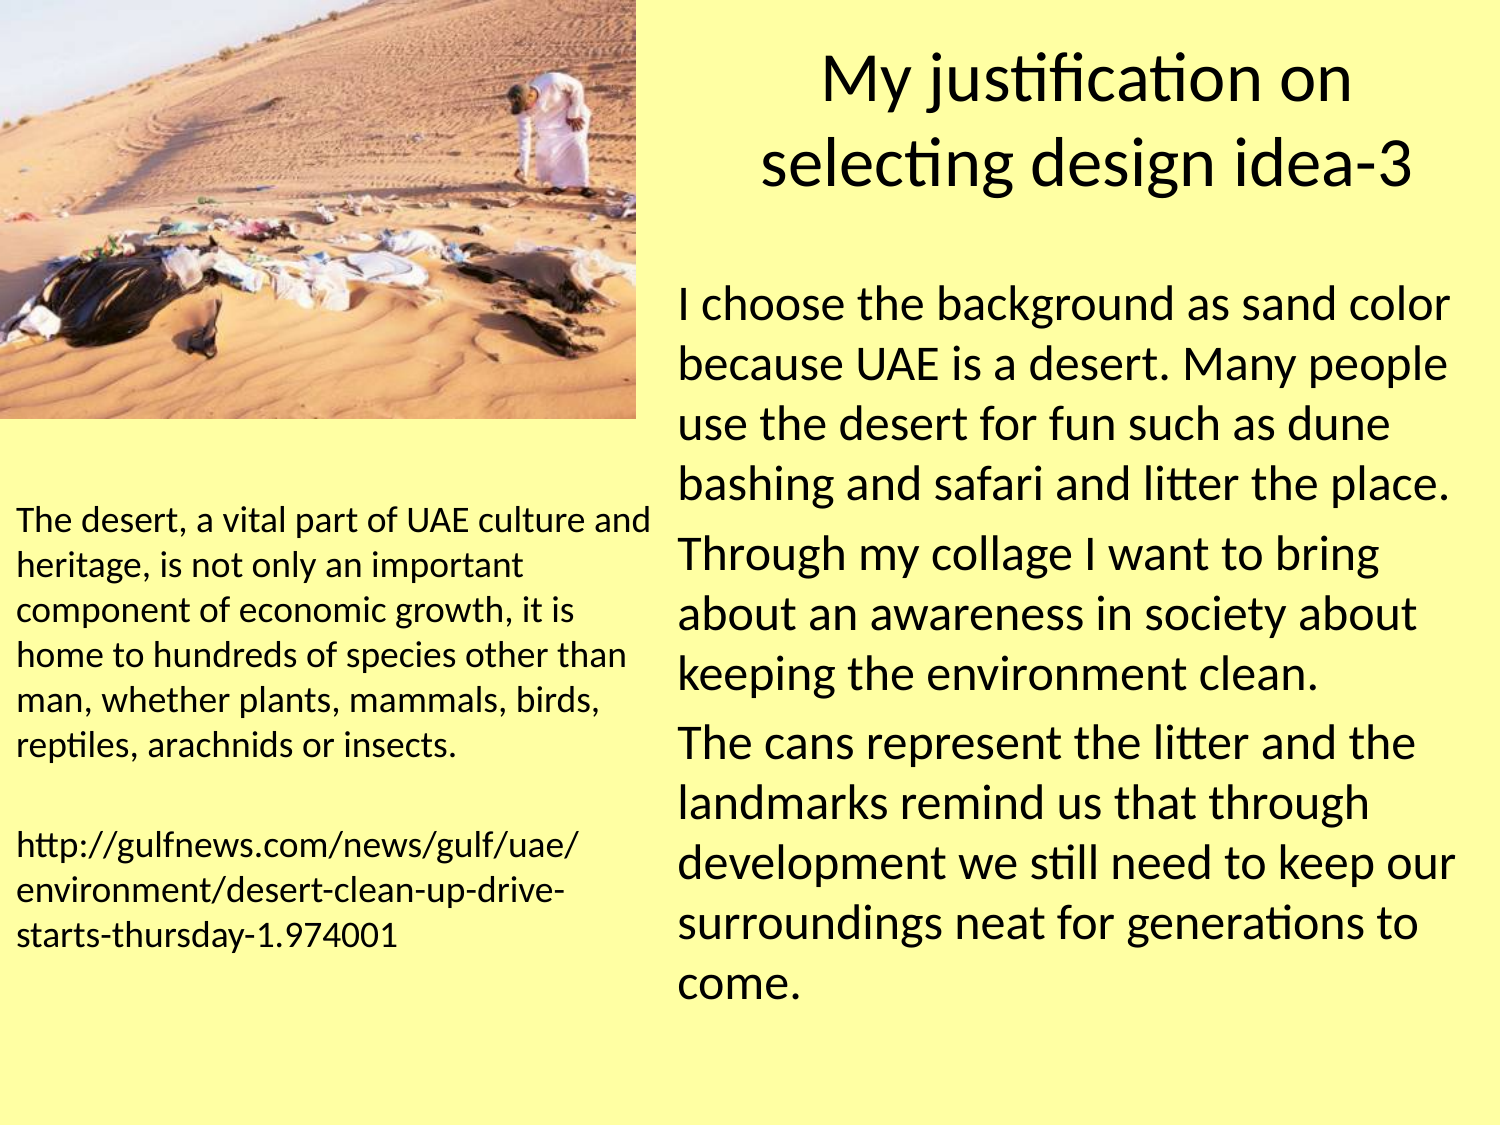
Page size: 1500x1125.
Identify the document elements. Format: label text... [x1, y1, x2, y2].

list I choose the background as sand color because UAE is a desert. Many people use the desert for fun such as dune bashing and safari and litter the place. Through my collage I want to bring about an awareness in society about keeping the environment clean. The cans represent the litter and the landmarks remind us that through development we still need to keep our surroundings neat for generations to come. [662, 262, 1489, 1025]
picture [0, 0, 637, 419]
text_box The desert, a vital part of UAE culture and heritage, is not only an important component of economic growth, it is home to hundreds of species other than man, whether plants, mammals, birds, reptiles, arachnids or insects. [1, 487, 676, 773]
text_box http://gulfnews.com/news/gulf/uae/environment/desert-clean-up-drive-starts-thursday-1.974001 [1, 812, 663, 963]
title My justification on selecting design idea-3 [687, 21, 1488, 210]
